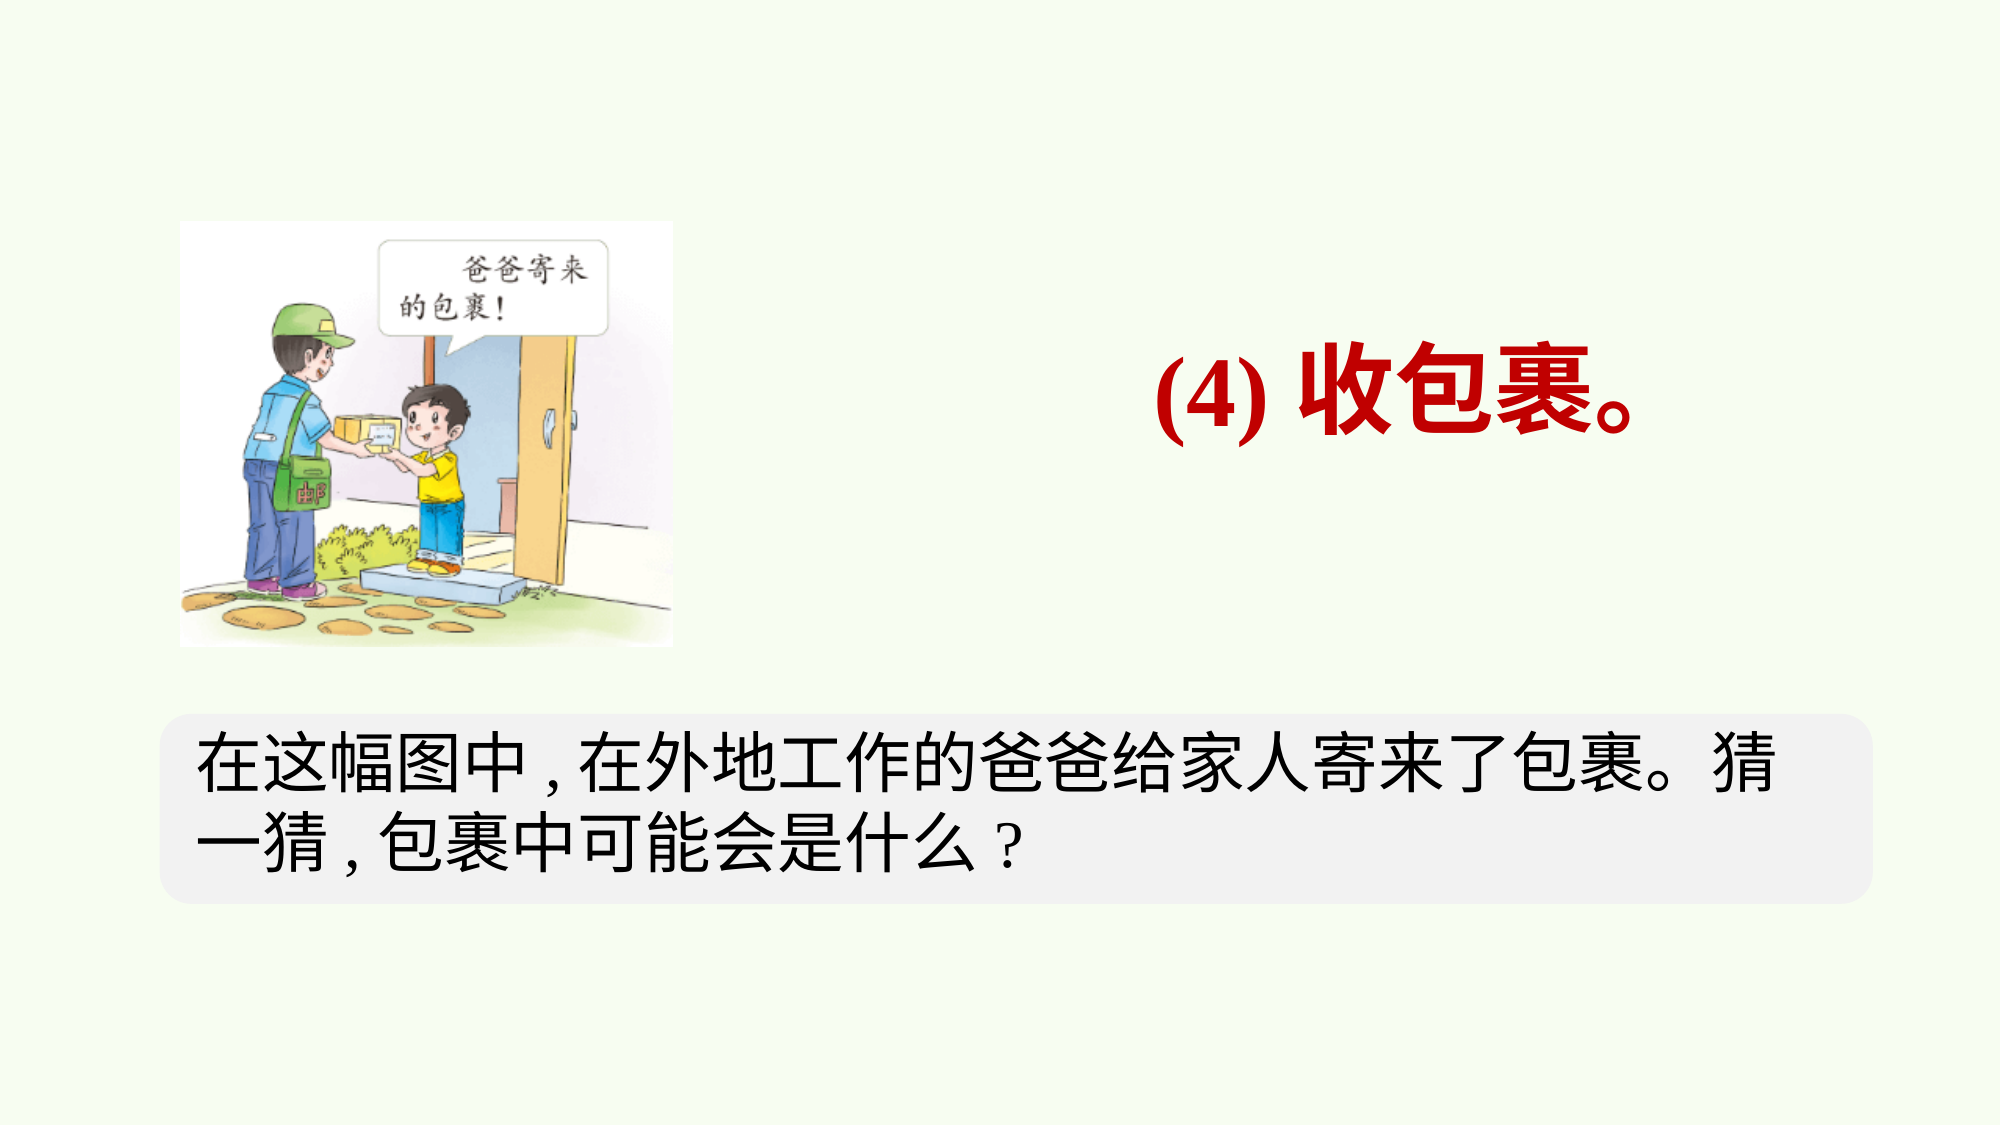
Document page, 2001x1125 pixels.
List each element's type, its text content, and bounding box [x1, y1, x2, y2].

picture [180, 221, 673, 647]
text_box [159, 713, 1873, 904]
text_box (4)收包裹。 [1138, 318, 1873, 454]
